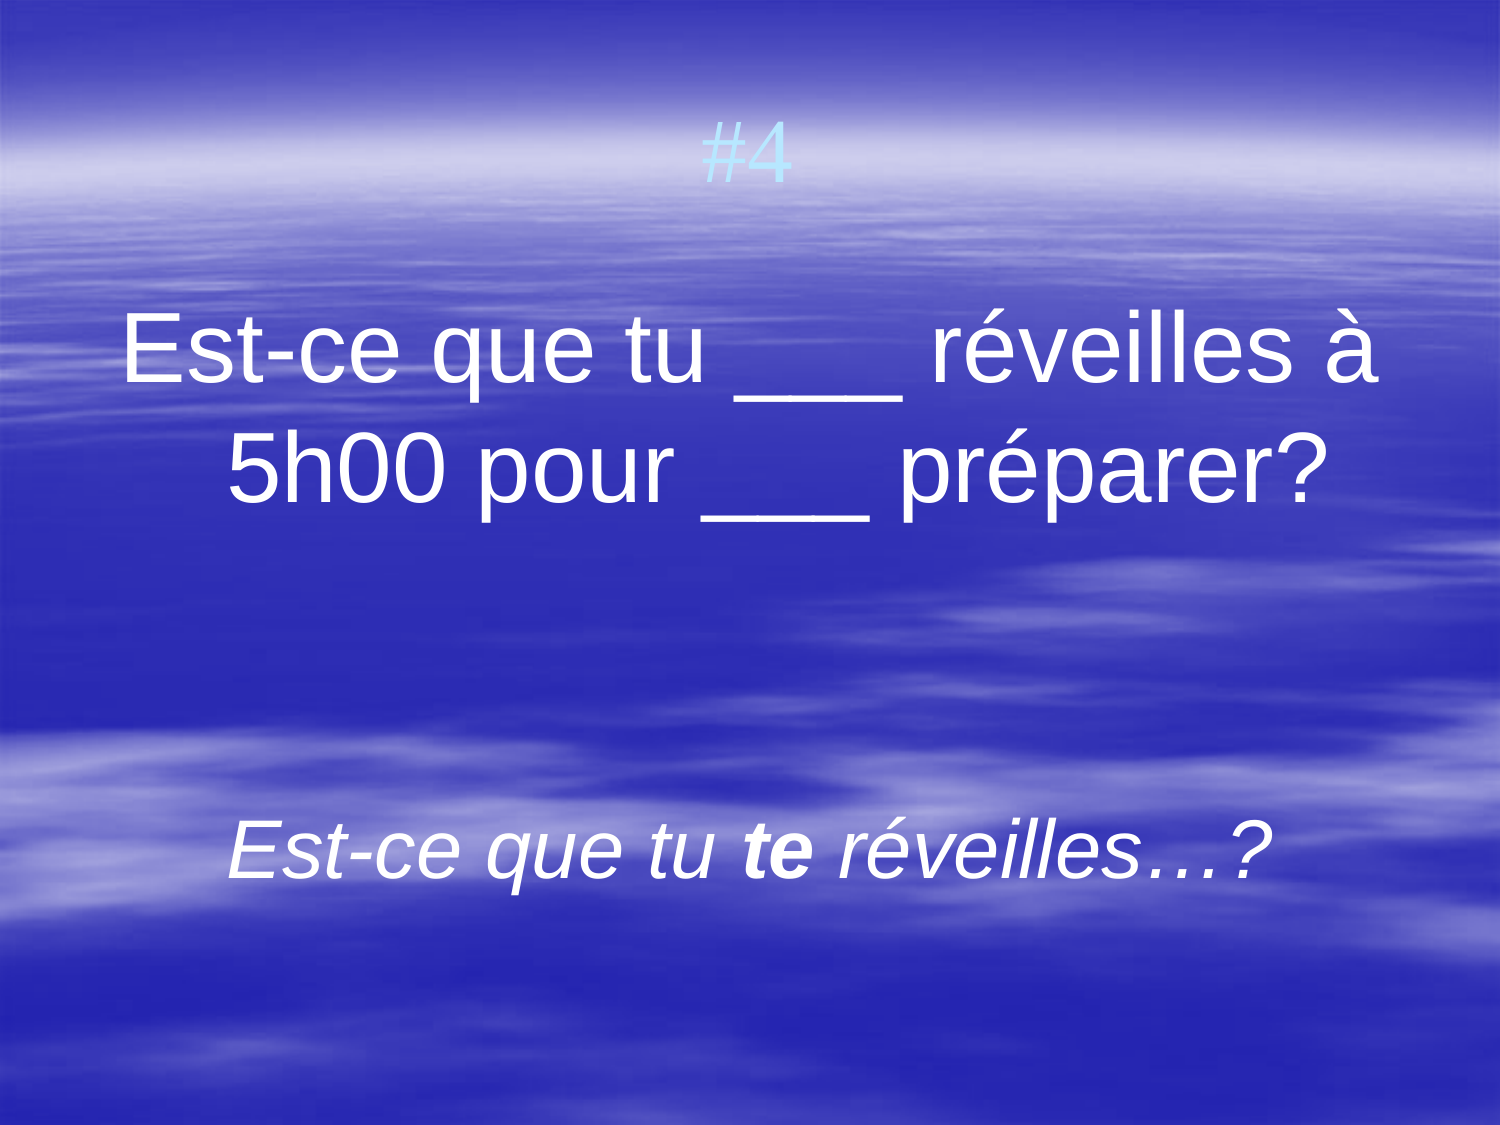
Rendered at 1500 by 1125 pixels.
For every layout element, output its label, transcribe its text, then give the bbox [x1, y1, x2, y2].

list Est-ce que tu ___ réveilles à 5h00 pour ___ préparer? Est-ce que tu te réveilles…? [49, 275, 1451, 1001]
title #4 [49, 37, 1446, 255]
